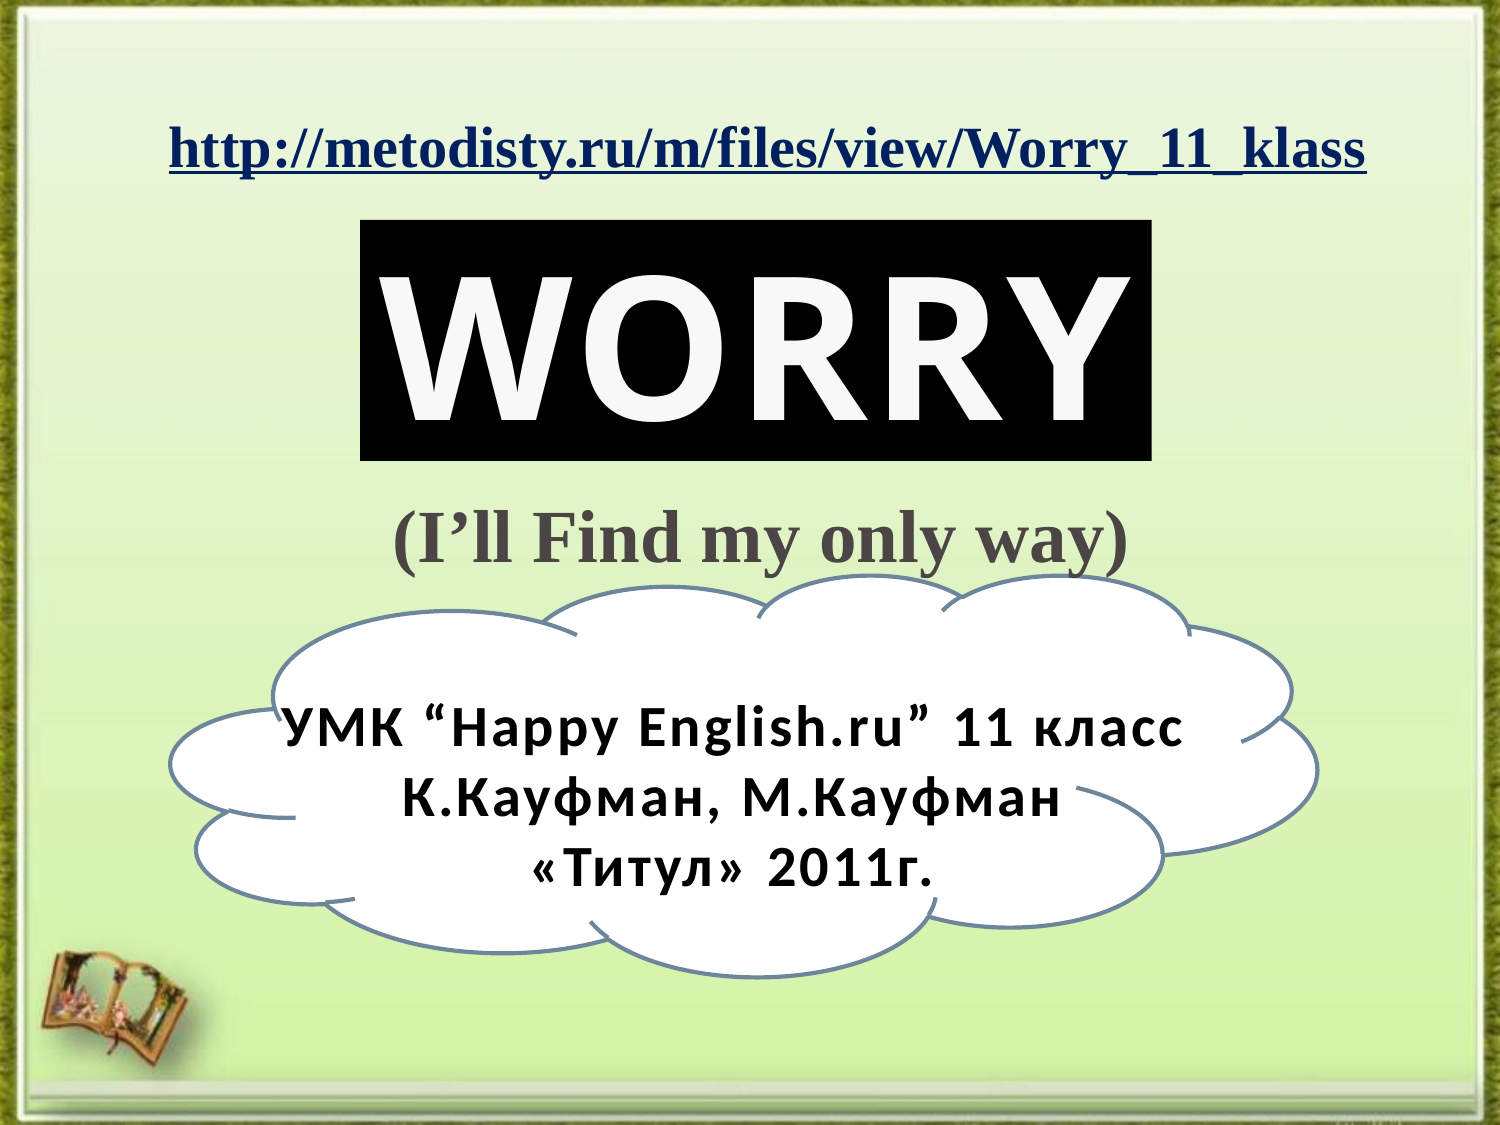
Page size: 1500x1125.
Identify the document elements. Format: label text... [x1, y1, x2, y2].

text_box [295, 906, 1124, 980]
title Worry [360, 219, 1152, 461]
text_box [168, 717, 218, 812]
text_box (I’ll Find my only way) [253, 479, 1270, 585]
text_box http://metodisty.ru/m/files/view/Worry_11_klass [123, 101, 1412, 187]
text_box УМК “Happy English.ru” 11 класс К.Кауфман, М.Кауфман «Титул» 2011г. [218, 680, 1247, 906]
text_box [273, 585, 1320, 841]
text_box [193, 814, 218, 885]
picture [0, 0, 1500, 1125]
